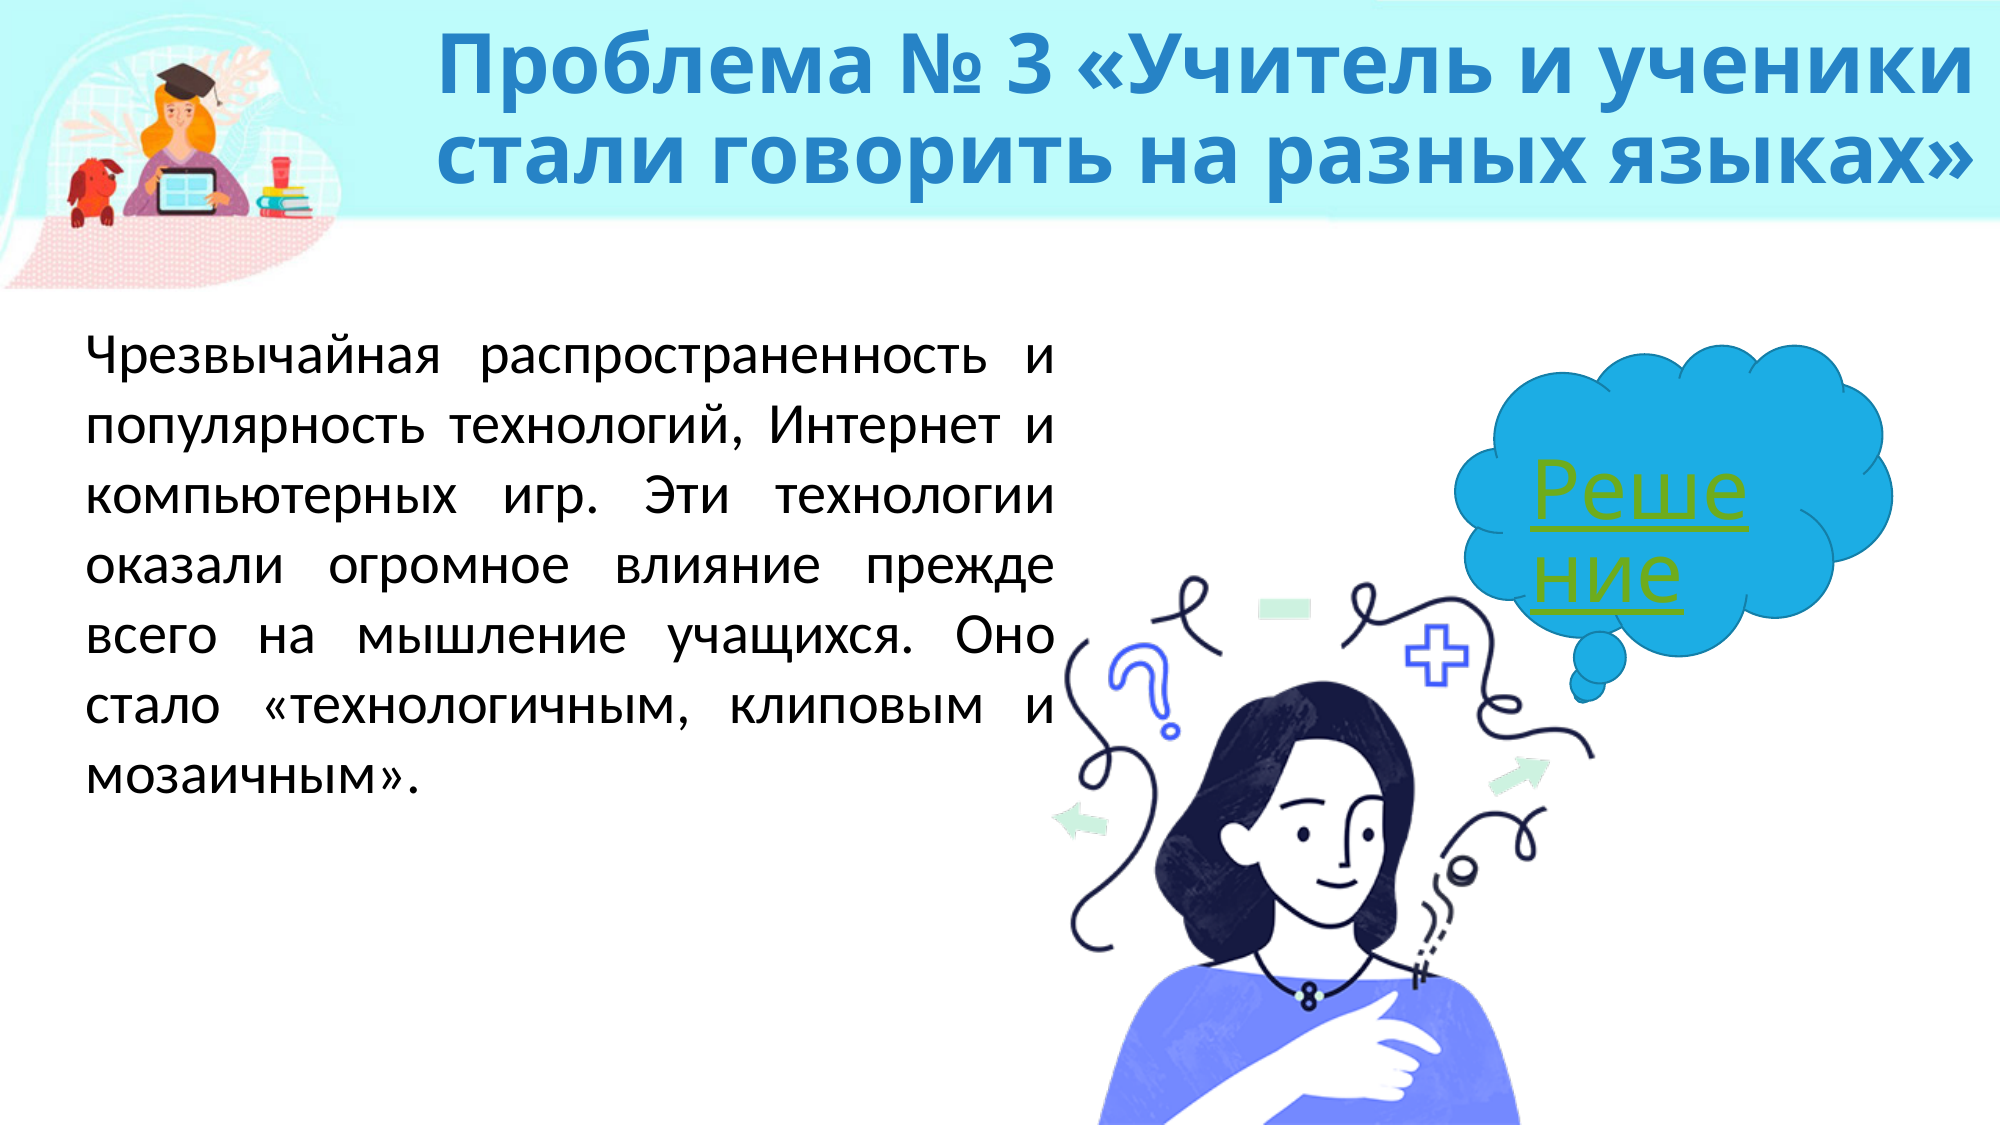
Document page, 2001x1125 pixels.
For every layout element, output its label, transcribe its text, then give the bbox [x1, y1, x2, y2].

text_box Решение [1454, 344, 1894, 658]
title Проблема № 3 «Учитель и ученики стали говорить на разных языках» [420, 3, 2000, 221]
picture [0, 0, 2000, 292]
text_box Чрезвычайная распространенность и популярность технологий, Интернет и компьютерных игр. Эти технологии оказали огромное влияние прежде всего на мышление учащихся. Оно стало «технологичным, клиповым и мозаичным». [71, 308, 1072, 813]
picture [1010, 499, 1636, 1125]
